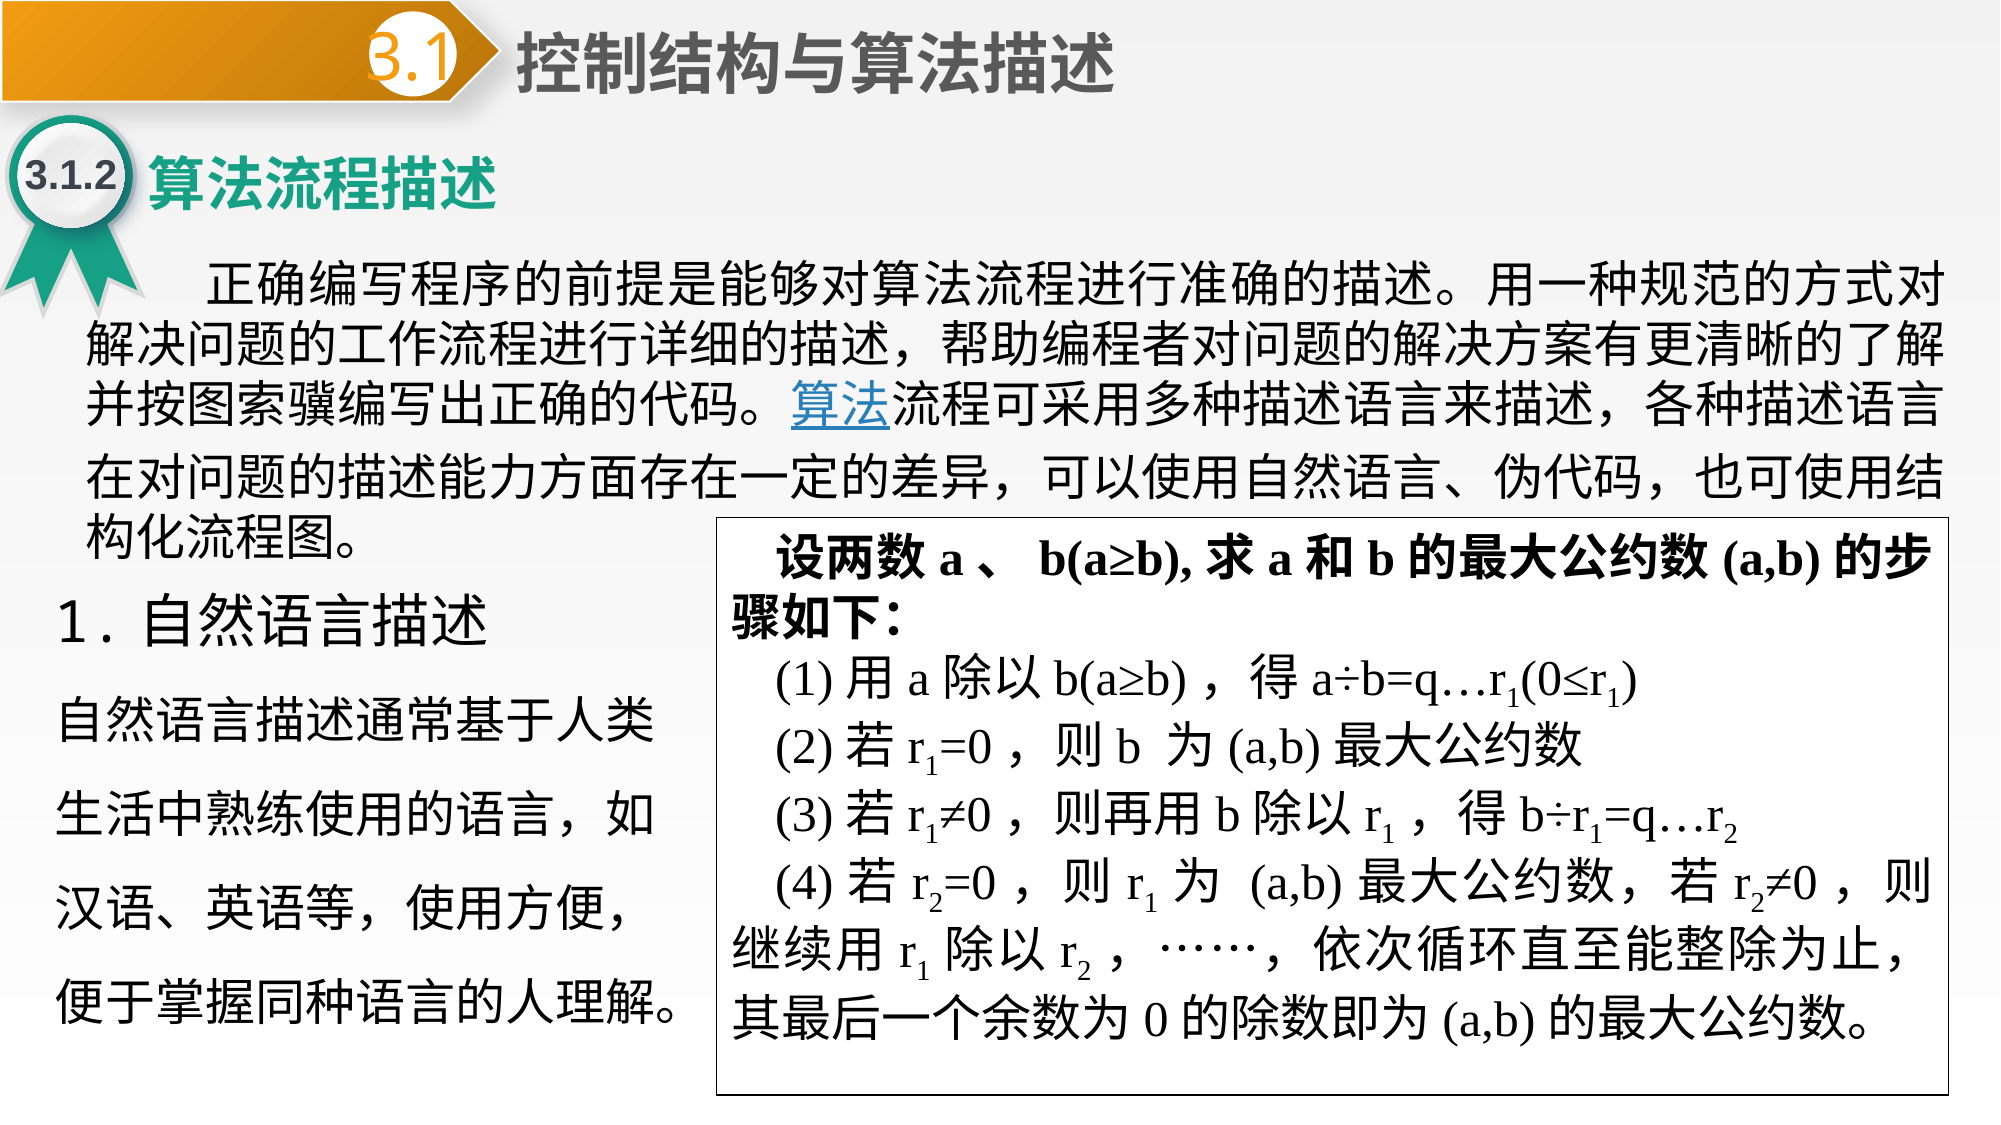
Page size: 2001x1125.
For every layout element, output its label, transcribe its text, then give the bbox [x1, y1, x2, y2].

text_box 设两数a、b(a≥b),求a和b的最大公约数(a,b)的步骤如下： (1)用a除以b(a≥b)，得a÷b=q…r1(0≤r1) (2)若r1=0，则b 为(a,b)最大公约数 (3)若r1≠0，则再用b除以r1，得b÷r1=q…r2 (4)若r2=0，则r1为 (a,b)最大公约数，若r2≠0，则继续用r1除以r2，……，依次循环直至能整除为止，其最后一个余数为0的除数即为(a,b)的最大公约数。 [716, 517, 1949, 1096]
text_box 正确编写程序的前提是能够对算法流程进行准确的描述。用一种规范的方式对解决问题的工作流程进行详细的描述，帮助编程者对问题的解决方案有更清晰的了解并按图索骥编写出正确的代码。算法流程可采用多种描述语言来描述，各种描述语言在对问题的描述能力方面存在一定的差异，可以使用自然语言、伪代码，也可使用结构化流程图。 [70, 245, 1962, 573]
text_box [0, 112, 582, 314]
text_box 1.自然语言描述 自然语言描述通常基于人类生活中熟练使用的语言，如汉语、英语等，使用方便，便于掌握同种语言的人理解。 [40, 536, 716, 1039]
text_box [1, 0, 1390, 102]
